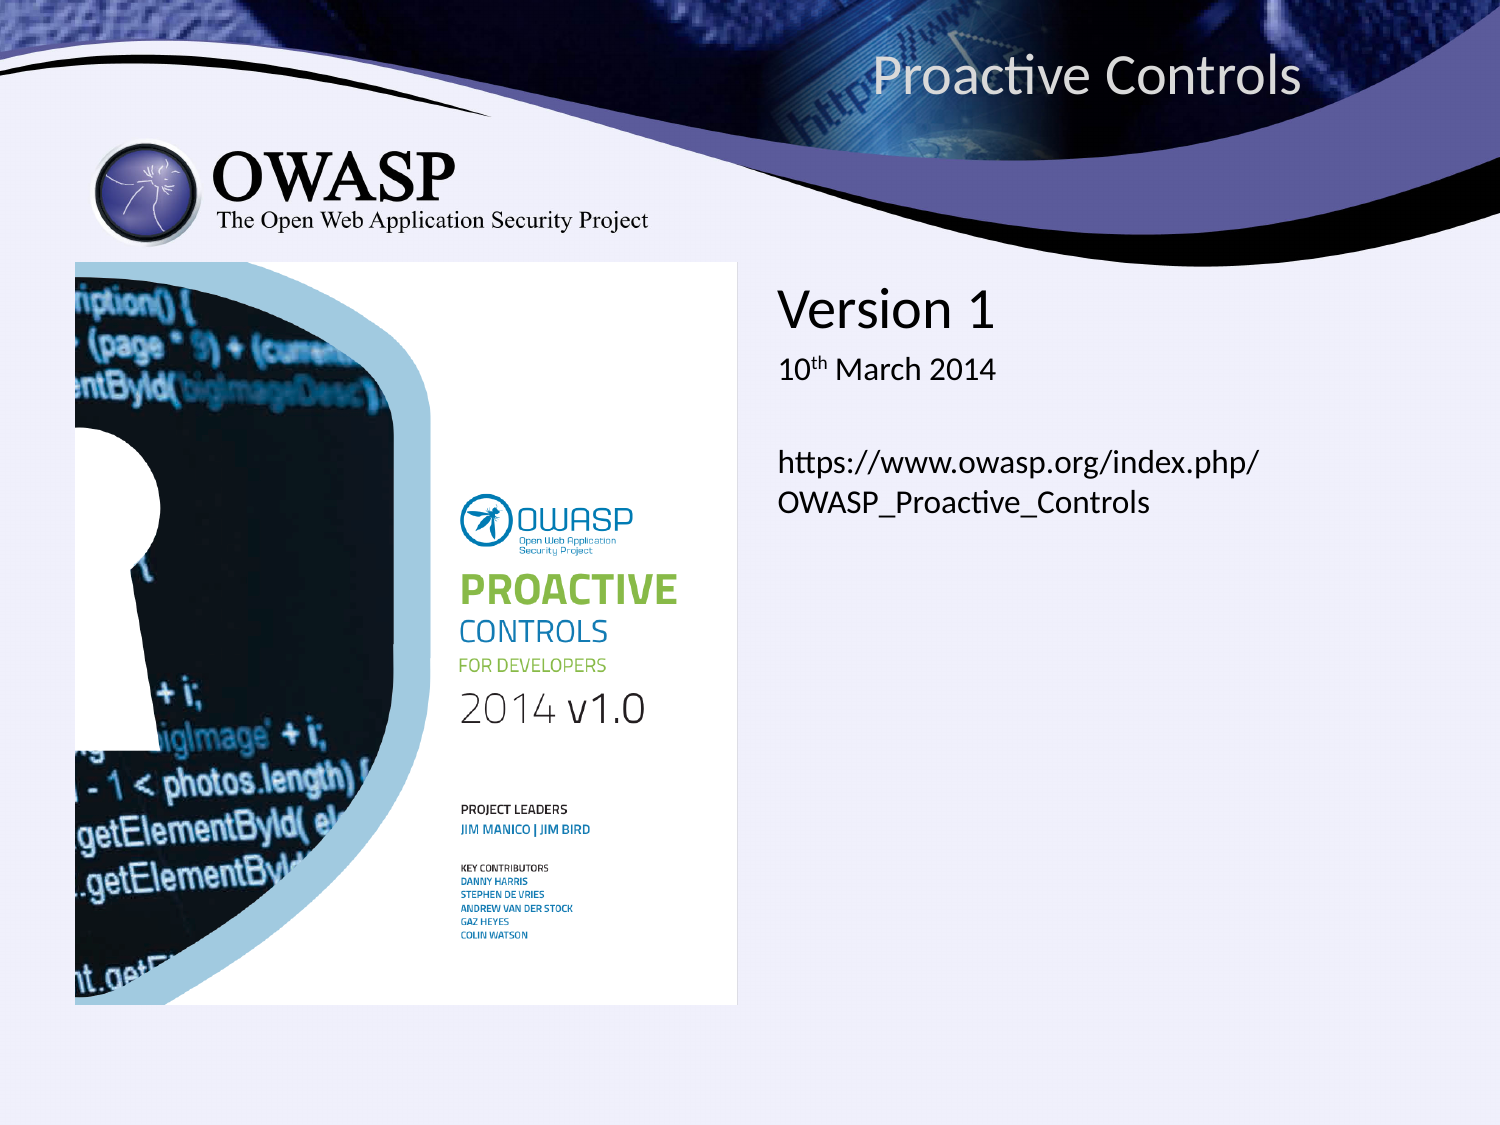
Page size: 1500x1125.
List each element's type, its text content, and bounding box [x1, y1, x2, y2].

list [74, 262, 738, 1006]
title Proactive Controls [699, 12, 1475, 130]
picture [0, 0, 1500, 1125]
list Version 1 10th March 2014 https://www.owasp.org/index.php/OWASP_Proactive_Controls [762, 262, 1425, 1005]
